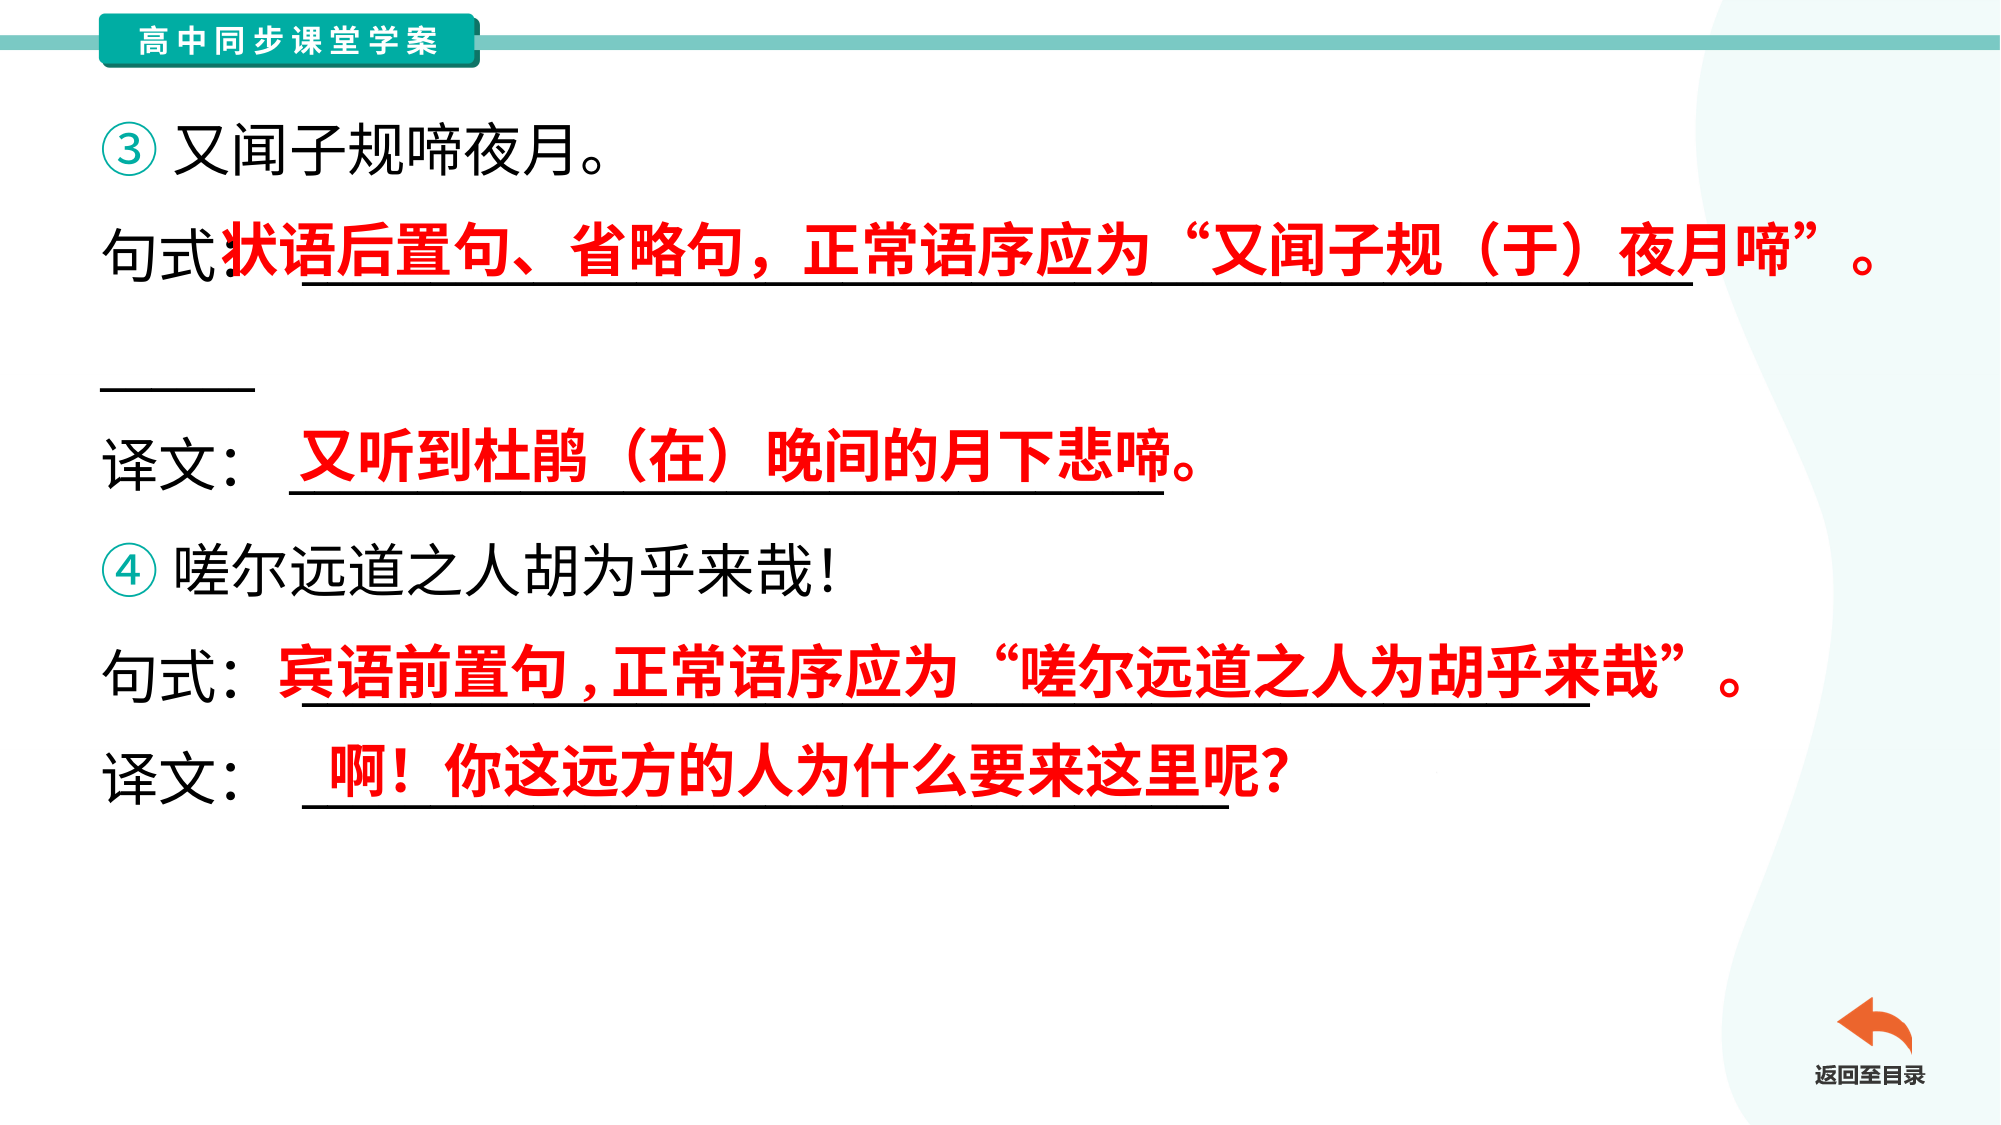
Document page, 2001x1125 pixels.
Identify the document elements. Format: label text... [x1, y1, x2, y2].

text_box ③又闻子规啼夜月。 句式： ______________________________________________________ ______ 译文：__________________________________ [100, 76, 1899, 178]
text_box 啊！你这远方的人为什么要来这里呢？ [304, 701, 1343, 793]
text_box ④嗟尔远道之人胡为乎来哉！ 句式： __________________________________________________ 译文： ____________________________________ [100, 497, 1899, 801]
text_box 状语后置句、省略句，正常语序应为“又闻子规（于）夜月啼”。 [100, 178, 1899, 377]
picture [0, 0, 2000, 1125]
text_box 宾语前置句,正常语序应为“嗟尔远道之人为胡乎来哉”。 [295, 598, 1759, 693]
text_box 又听到杜鹃（在）晚间的月下悲啼。 [275, 387, 1255, 478]
text_box ③又闻子规啼夜月。 句式： ______________________________________________________ ______ 译文：__________________________________ [100, 377, 1899, 487]
